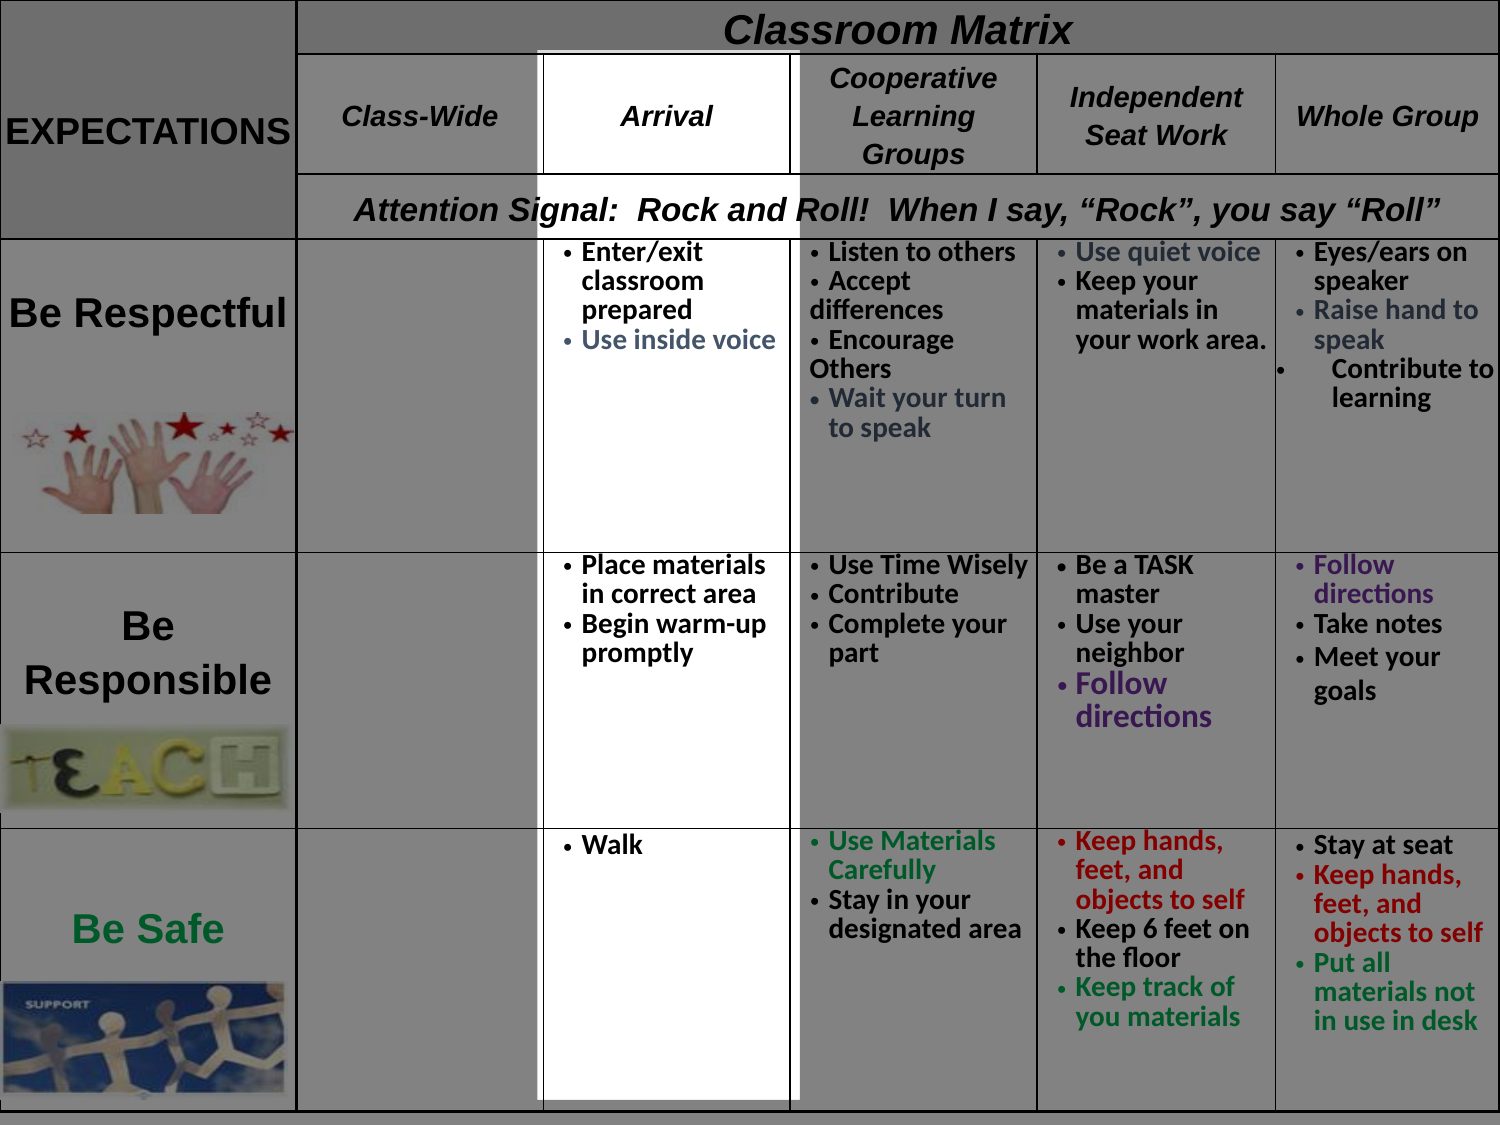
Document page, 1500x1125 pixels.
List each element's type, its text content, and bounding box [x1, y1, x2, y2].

table_cell [538, 553, 543, 828]
picture [0, 981, 288, 1100]
table_cell Class-Wide [538, 55, 543, 173]
table_cell Walk [544, 829, 789, 1099]
table_cell [538, 829, 543, 1099]
table_cell [538, 240, 543, 552]
picture [12, 412, 294, 514]
table_cell Cooperative Learning Groups [791, 55, 799, 173]
text_box [0, 0, 1500, 1125]
table_cell Use Materials Carefully Stay in your designated area [791, 829, 799, 1099]
table_cell Enter/exit classroom prepared Use inside voice [544, 240, 789, 552]
picture [0, 724, 293, 813]
table_cell Use Time Wisely Contribute Complete your part [791, 553, 799, 828]
table_cell Arrival [544, 55, 789, 173]
table_cell Place materials in correct area Begin warm-up promptly [544, 553, 789, 828]
table_cell Attention Signal: Rock and Roll! When I say, “Rock”, you say “Roll” [538, 175, 799, 238]
table_cell Listen to others Accept differences Encourage Others Wait your turn to speak [791, 240, 799, 552]
